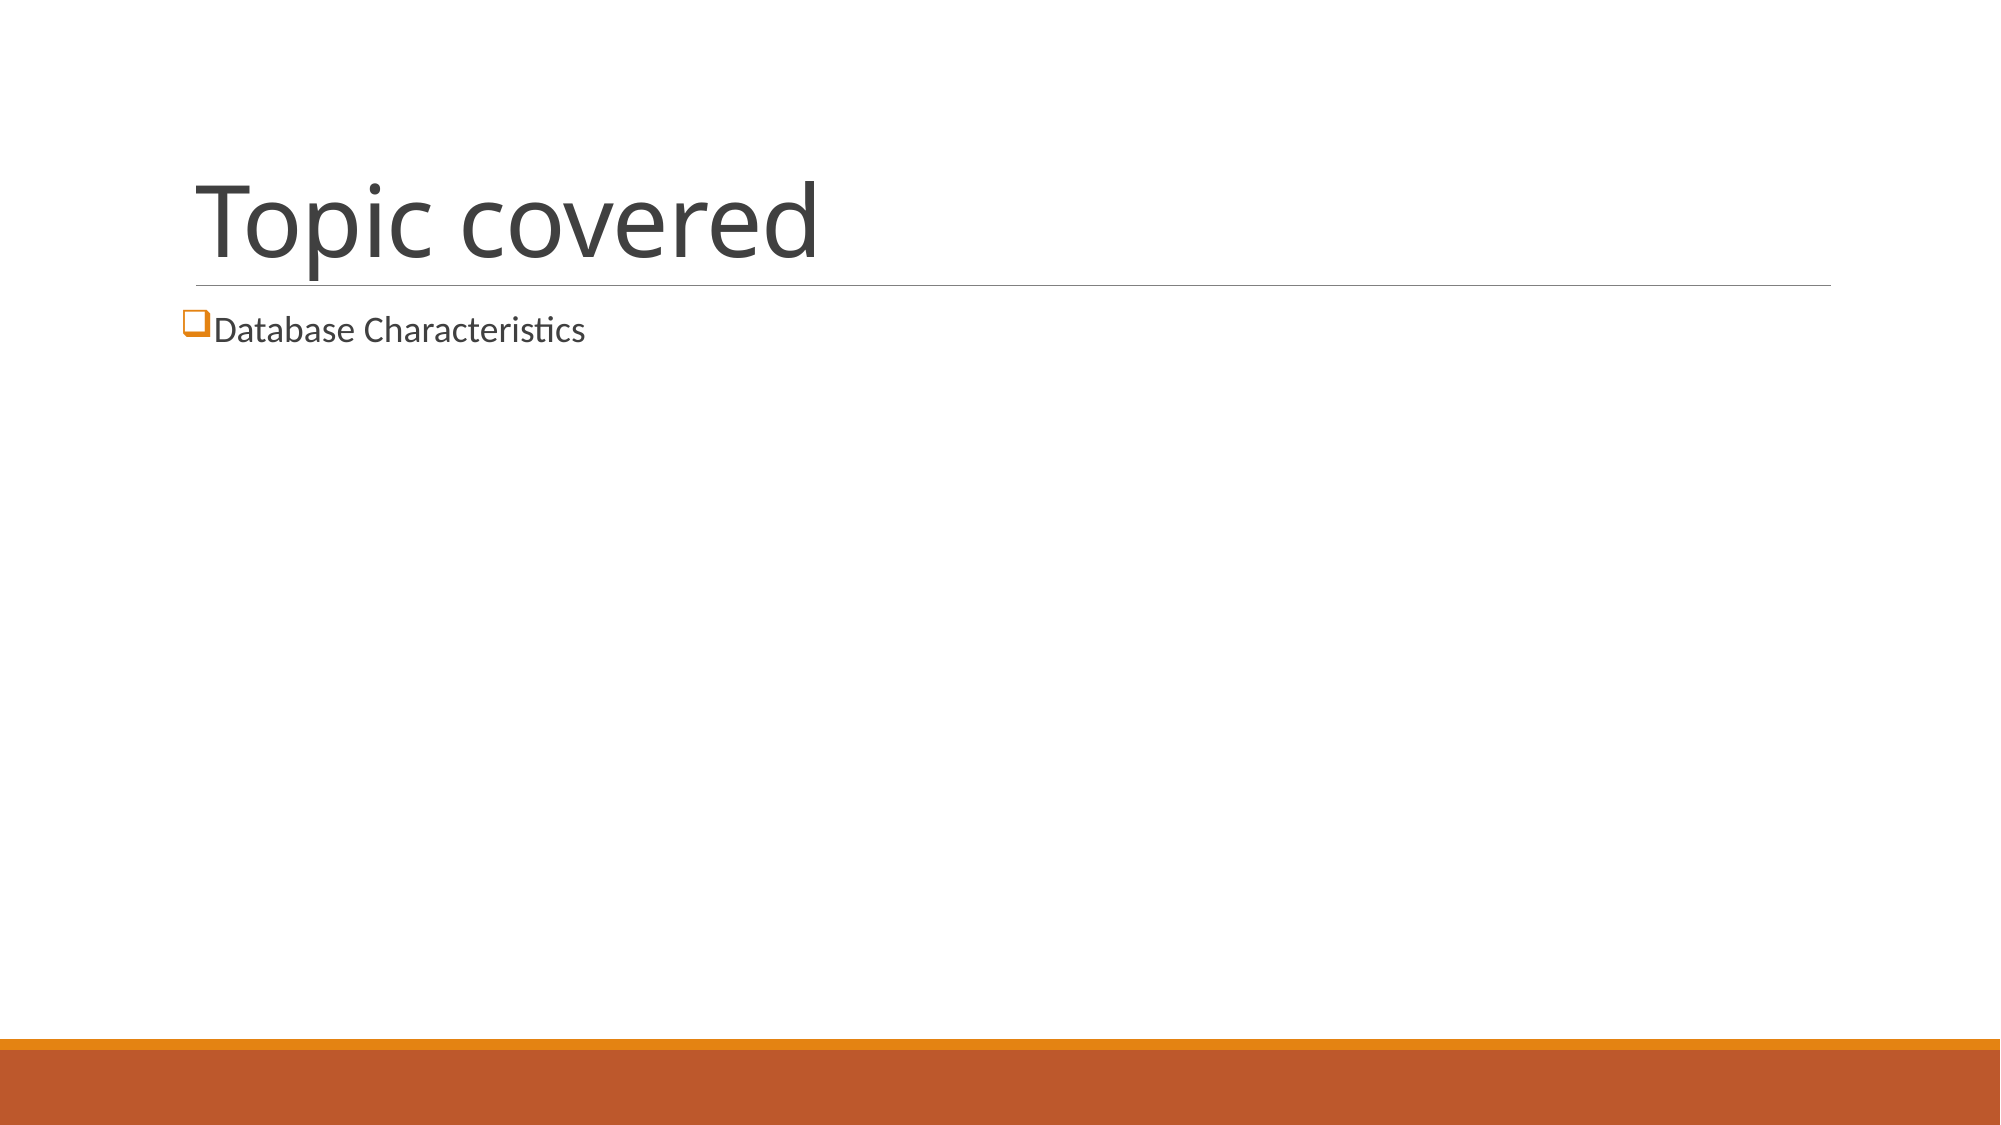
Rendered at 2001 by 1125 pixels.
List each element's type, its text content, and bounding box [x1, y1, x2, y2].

title Topic covered [180, 47, 1830, 285]
list Database Characteristics [180, 302, 1830, 963]
